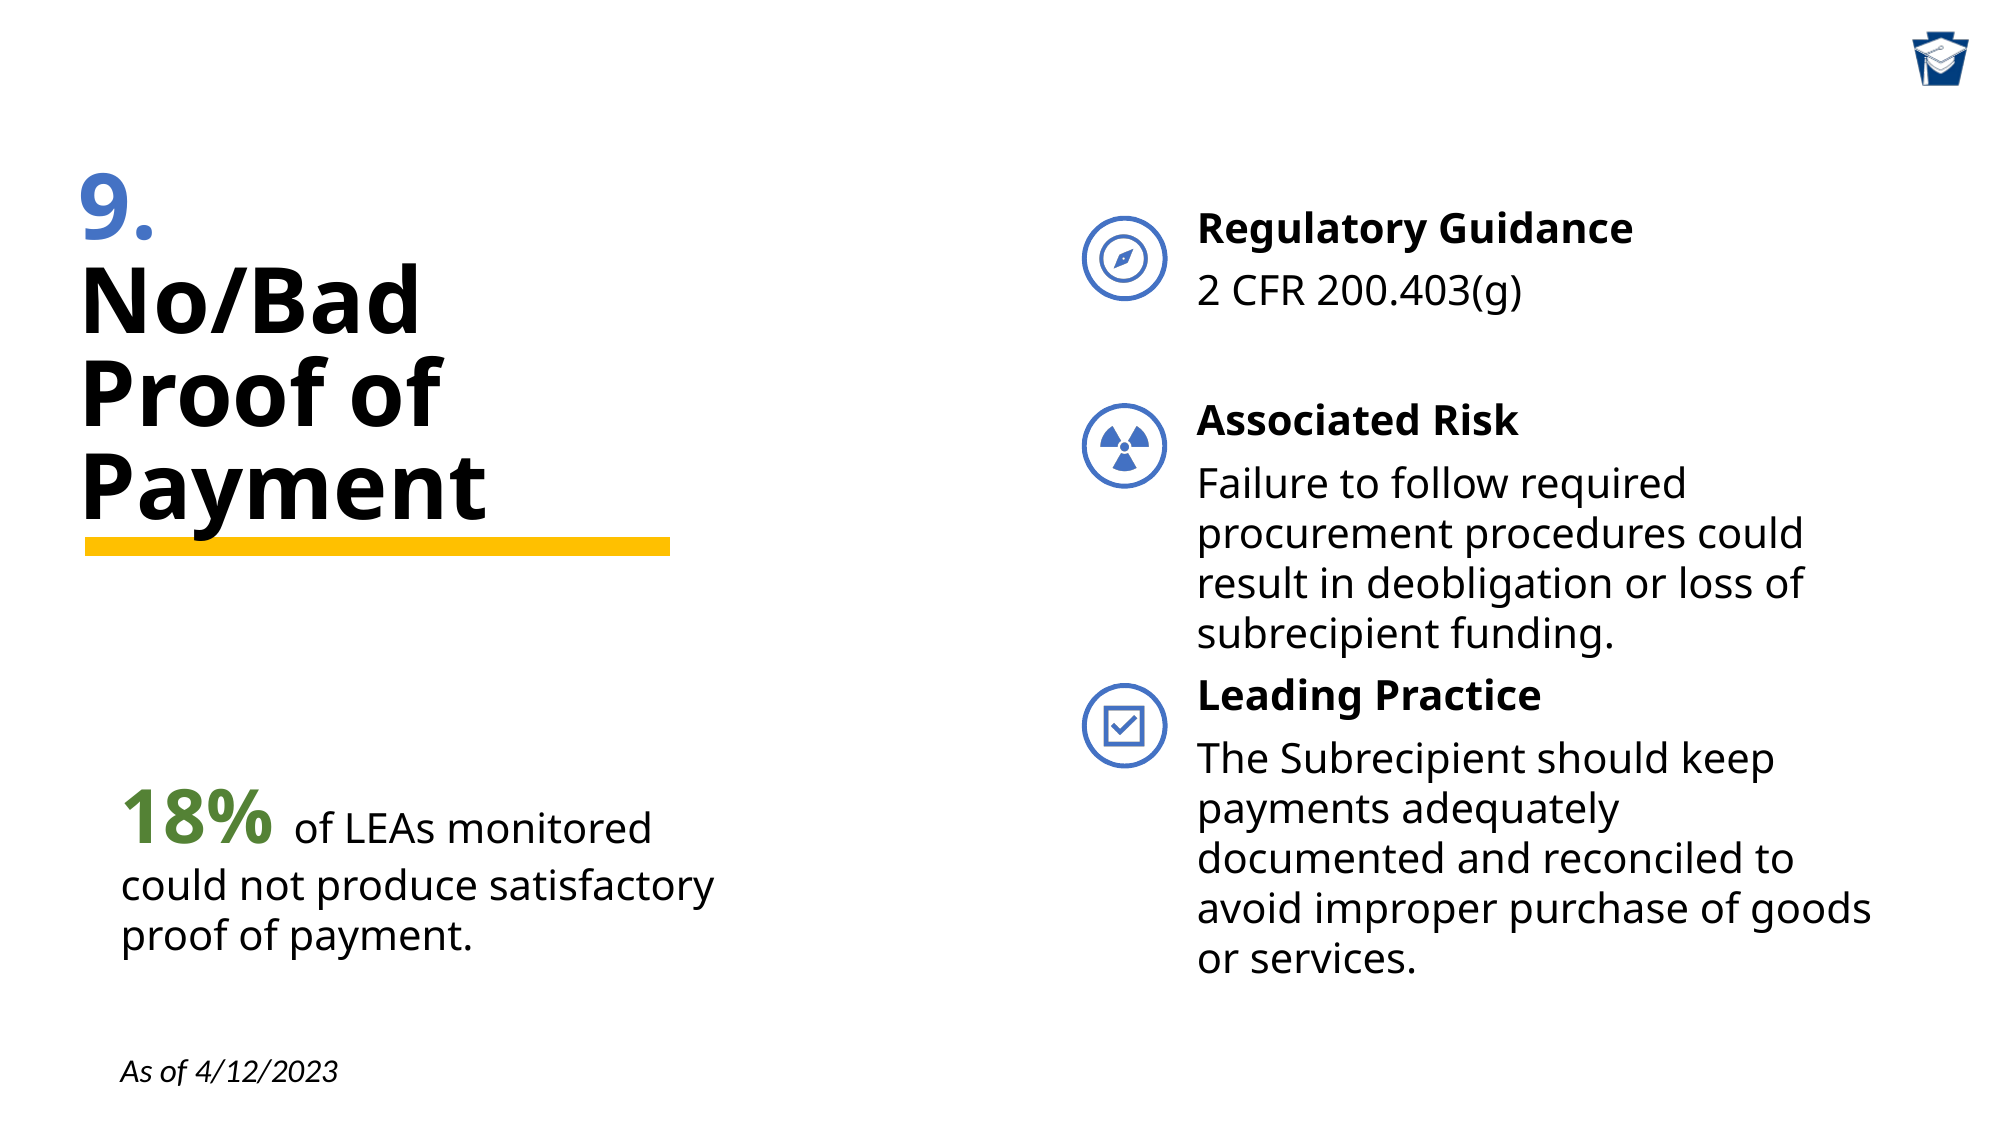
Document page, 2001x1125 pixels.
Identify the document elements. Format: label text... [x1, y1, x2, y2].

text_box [1081, 386, 1892, 617]
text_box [1081, 194, 1895, 323]
text_box As of 4/12/2023 [105, 1042, 405, 1097]
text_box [1081, 661, 1895, 942]
text_box 18% of LEAs monitored could not produce satisfactory proof of payment. [105, 761, 754, 967]
title 9. No/Bad Proof of Payment [64, 157, 691, 547]
picture [1904, 21, 1977, 93]
